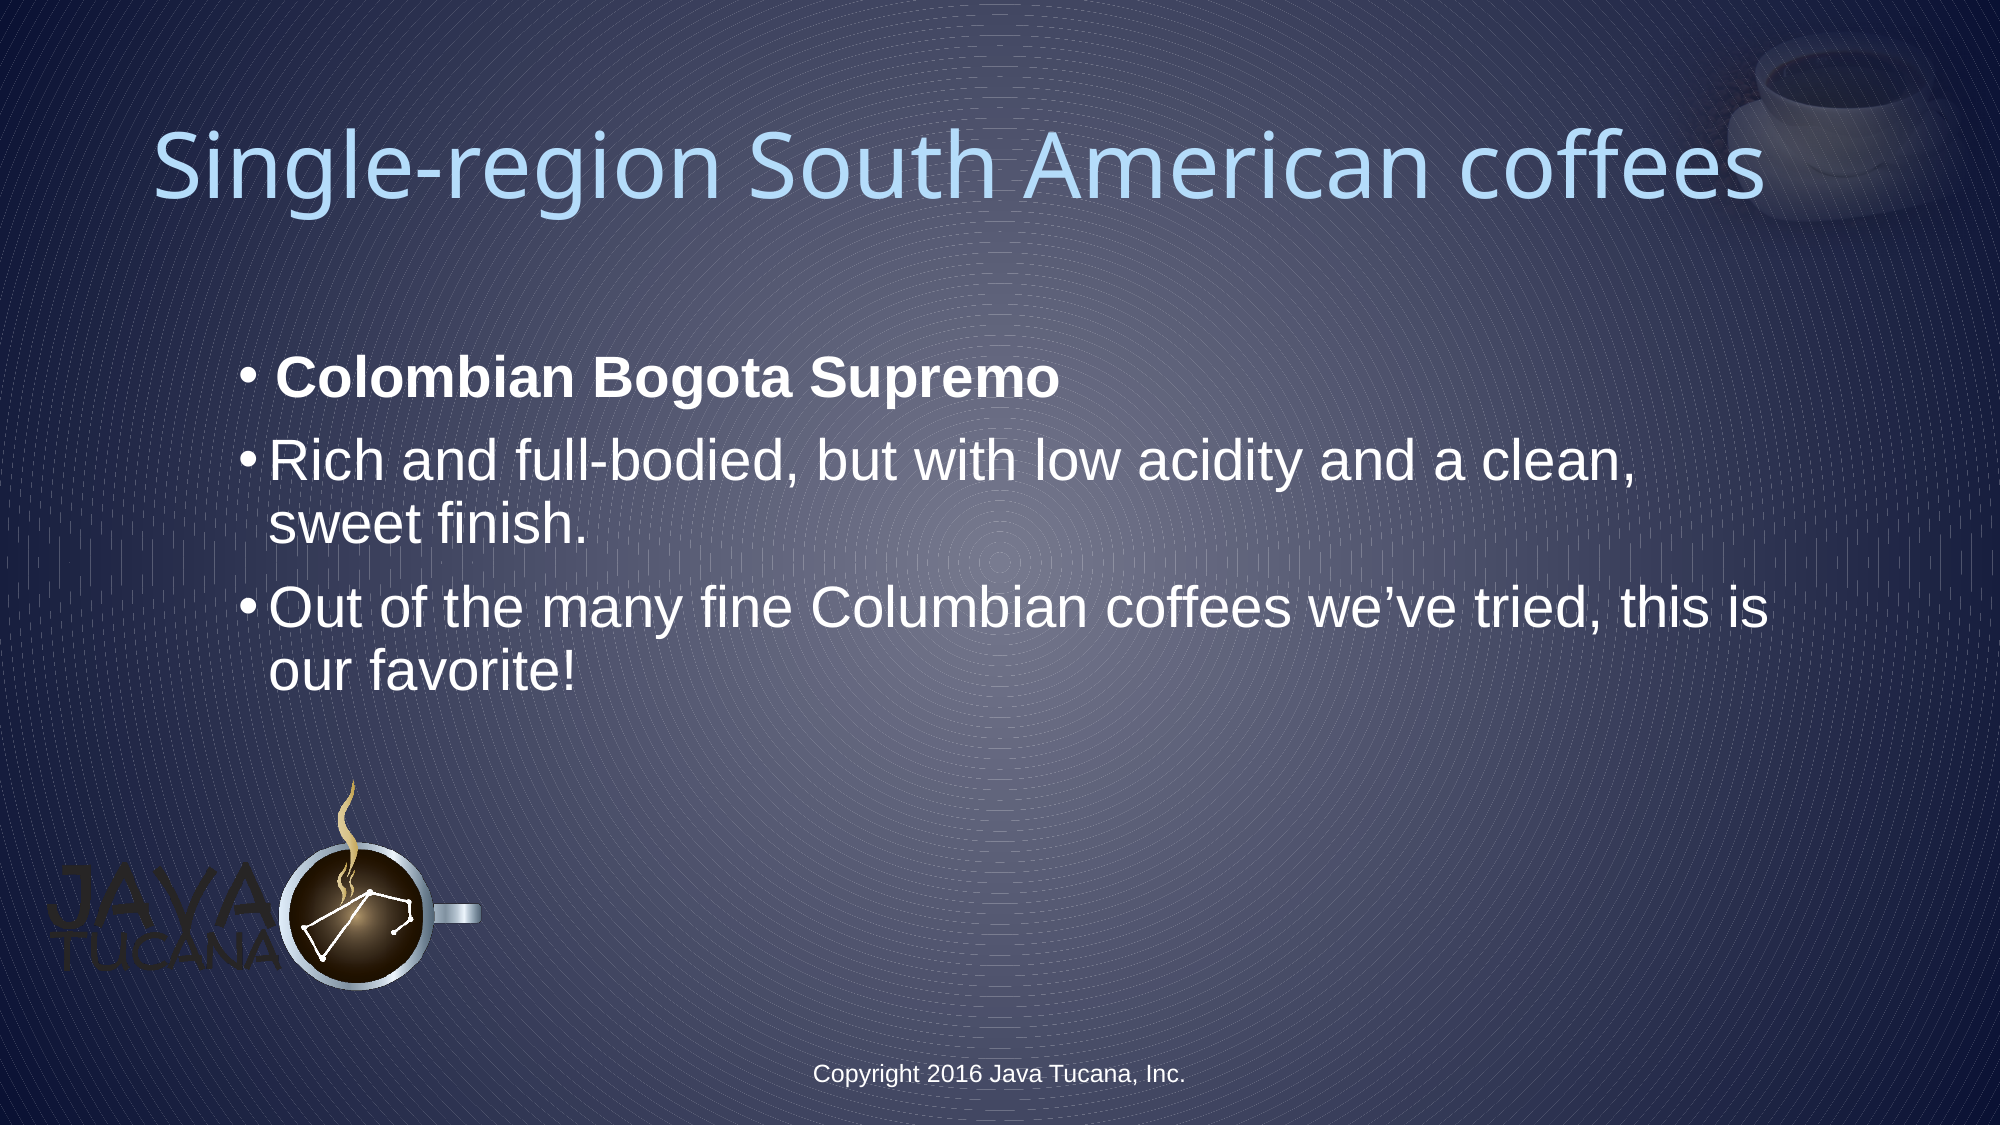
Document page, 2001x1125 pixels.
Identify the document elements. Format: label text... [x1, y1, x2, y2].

title Single-region South American coffees [137, 59, 1863, 278]
picture [27, 774, 494, 1001]
list Colombian Bogota Supremo Rich and full-bodied, but with low acidity and a clean, sweet finish. Out of the many fine Columbian coffees we’ve tried, this is our favorite! [223, 339, 1787, 1000]
footer Copyright 2016 Java Tucana, Inc. [662, 1042, 1338, 1103]
